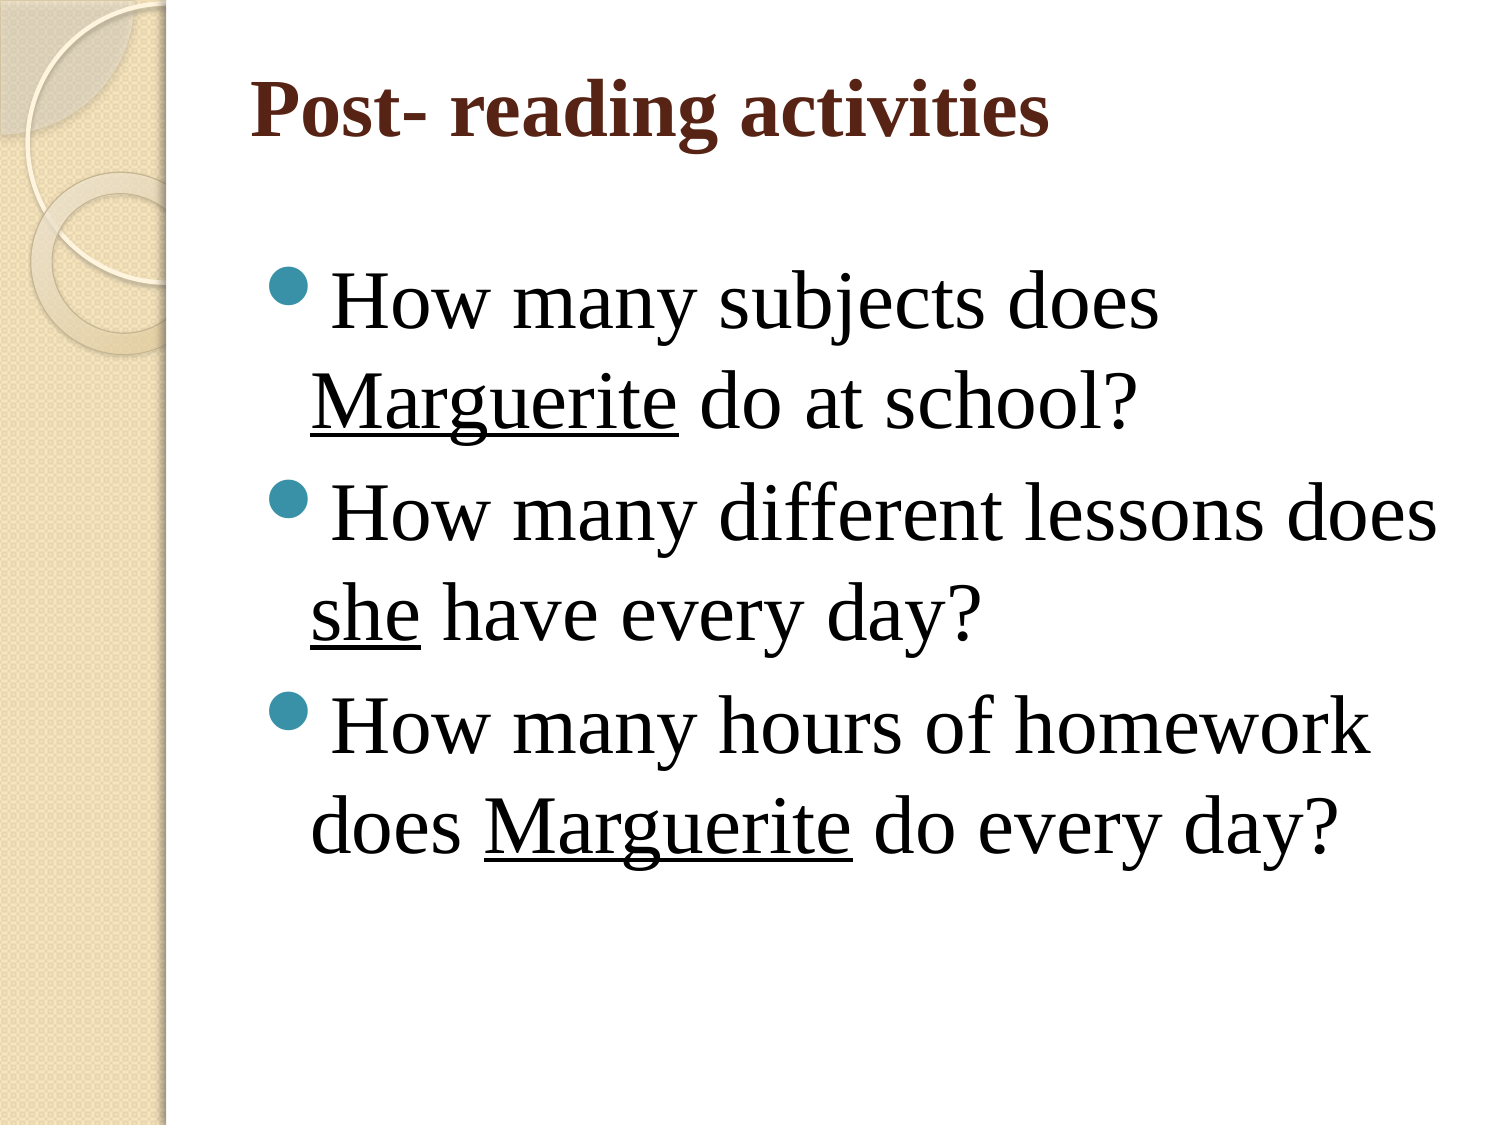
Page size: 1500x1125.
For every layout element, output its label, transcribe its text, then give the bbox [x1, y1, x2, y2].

title Post- reading activities [235, 45, 1466, 233]
list How many subjects does Marguerite do at school? How many different lessons does she have every day? How many hours of homework does Marguerite do every day? [235, 237, 1466, 1025]
